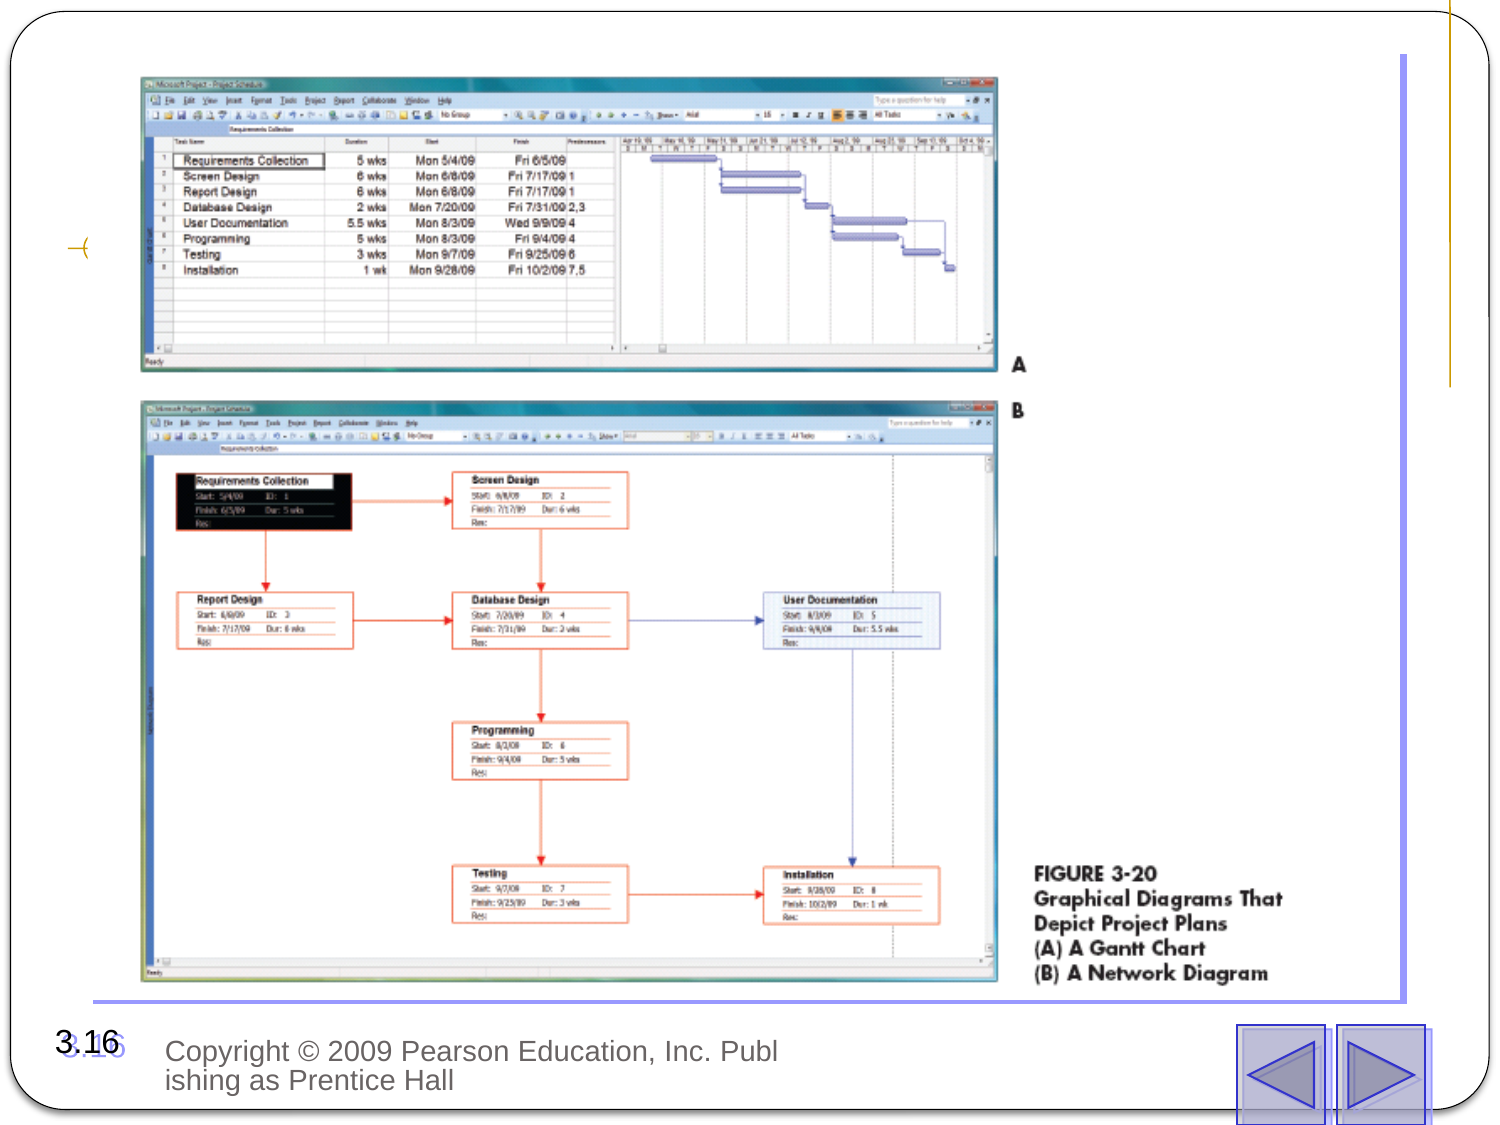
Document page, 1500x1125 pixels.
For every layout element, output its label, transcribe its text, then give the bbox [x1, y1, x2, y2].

picture [87, 49, 1401, 1000]
footer Copyright © 2009 Pearson Education, Inc. Publishing as Prentice Hall [150, 1012, 800, 1088]
text_box 3.16 [37, 1012, 138, 1107]
